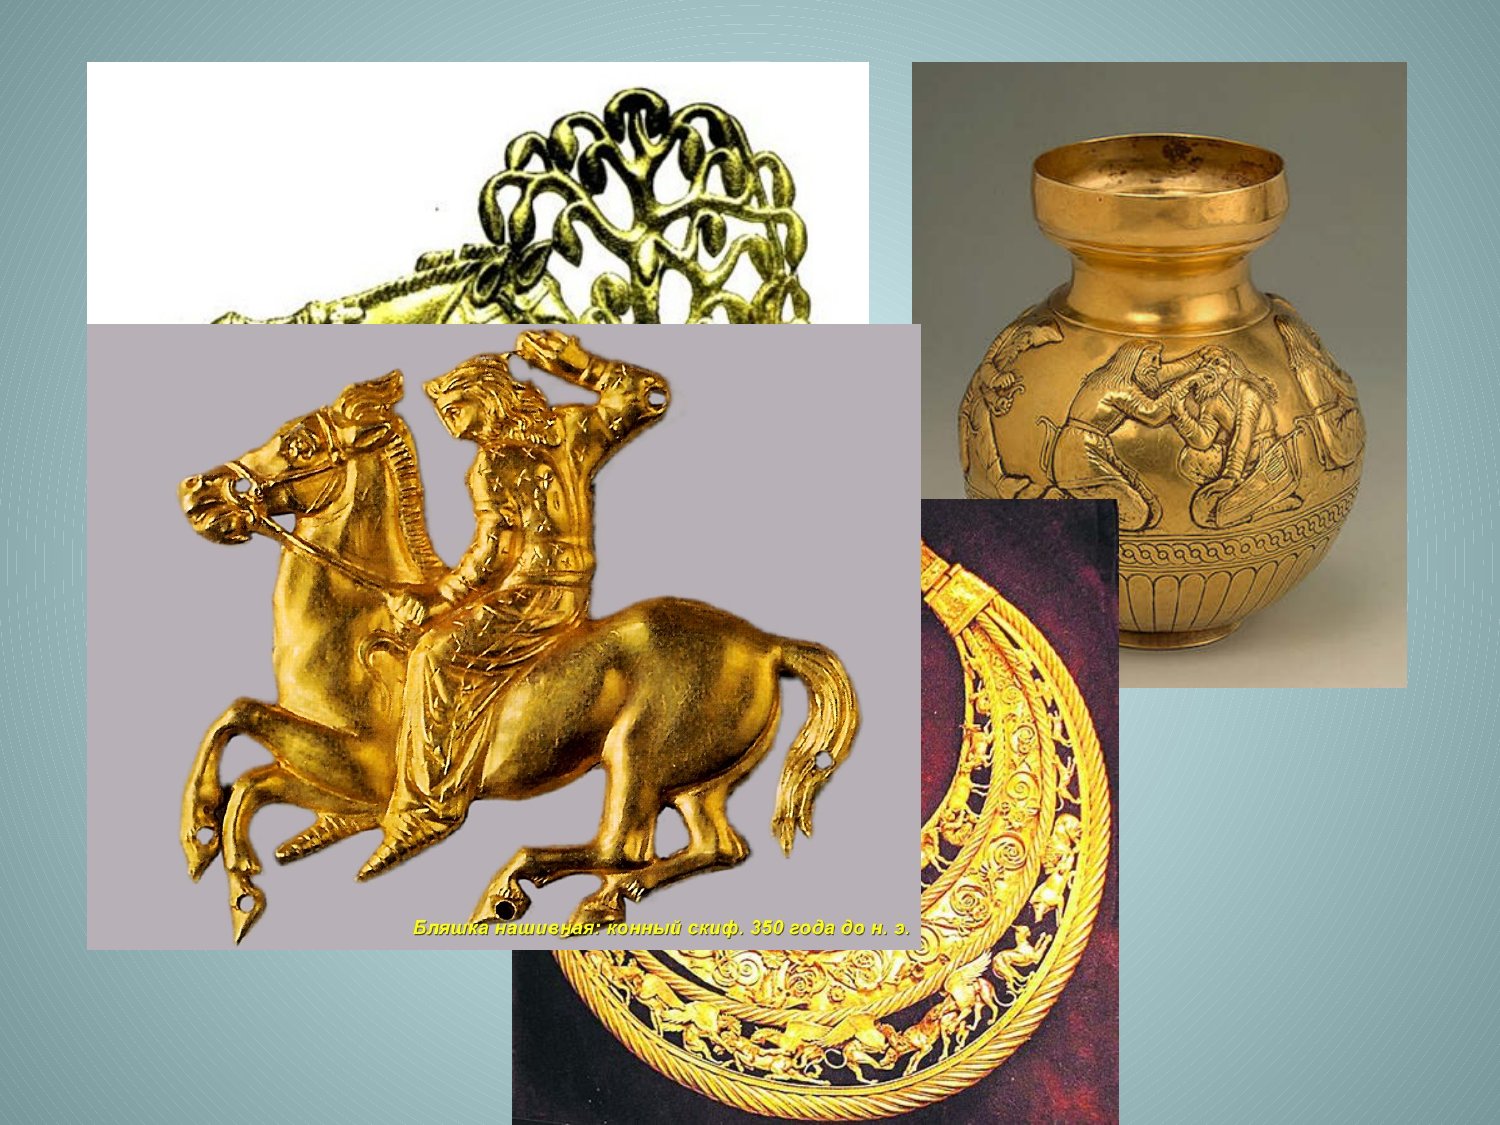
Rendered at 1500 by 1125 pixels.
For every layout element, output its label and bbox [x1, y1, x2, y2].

picture [87, 62, 1407, 1125]
